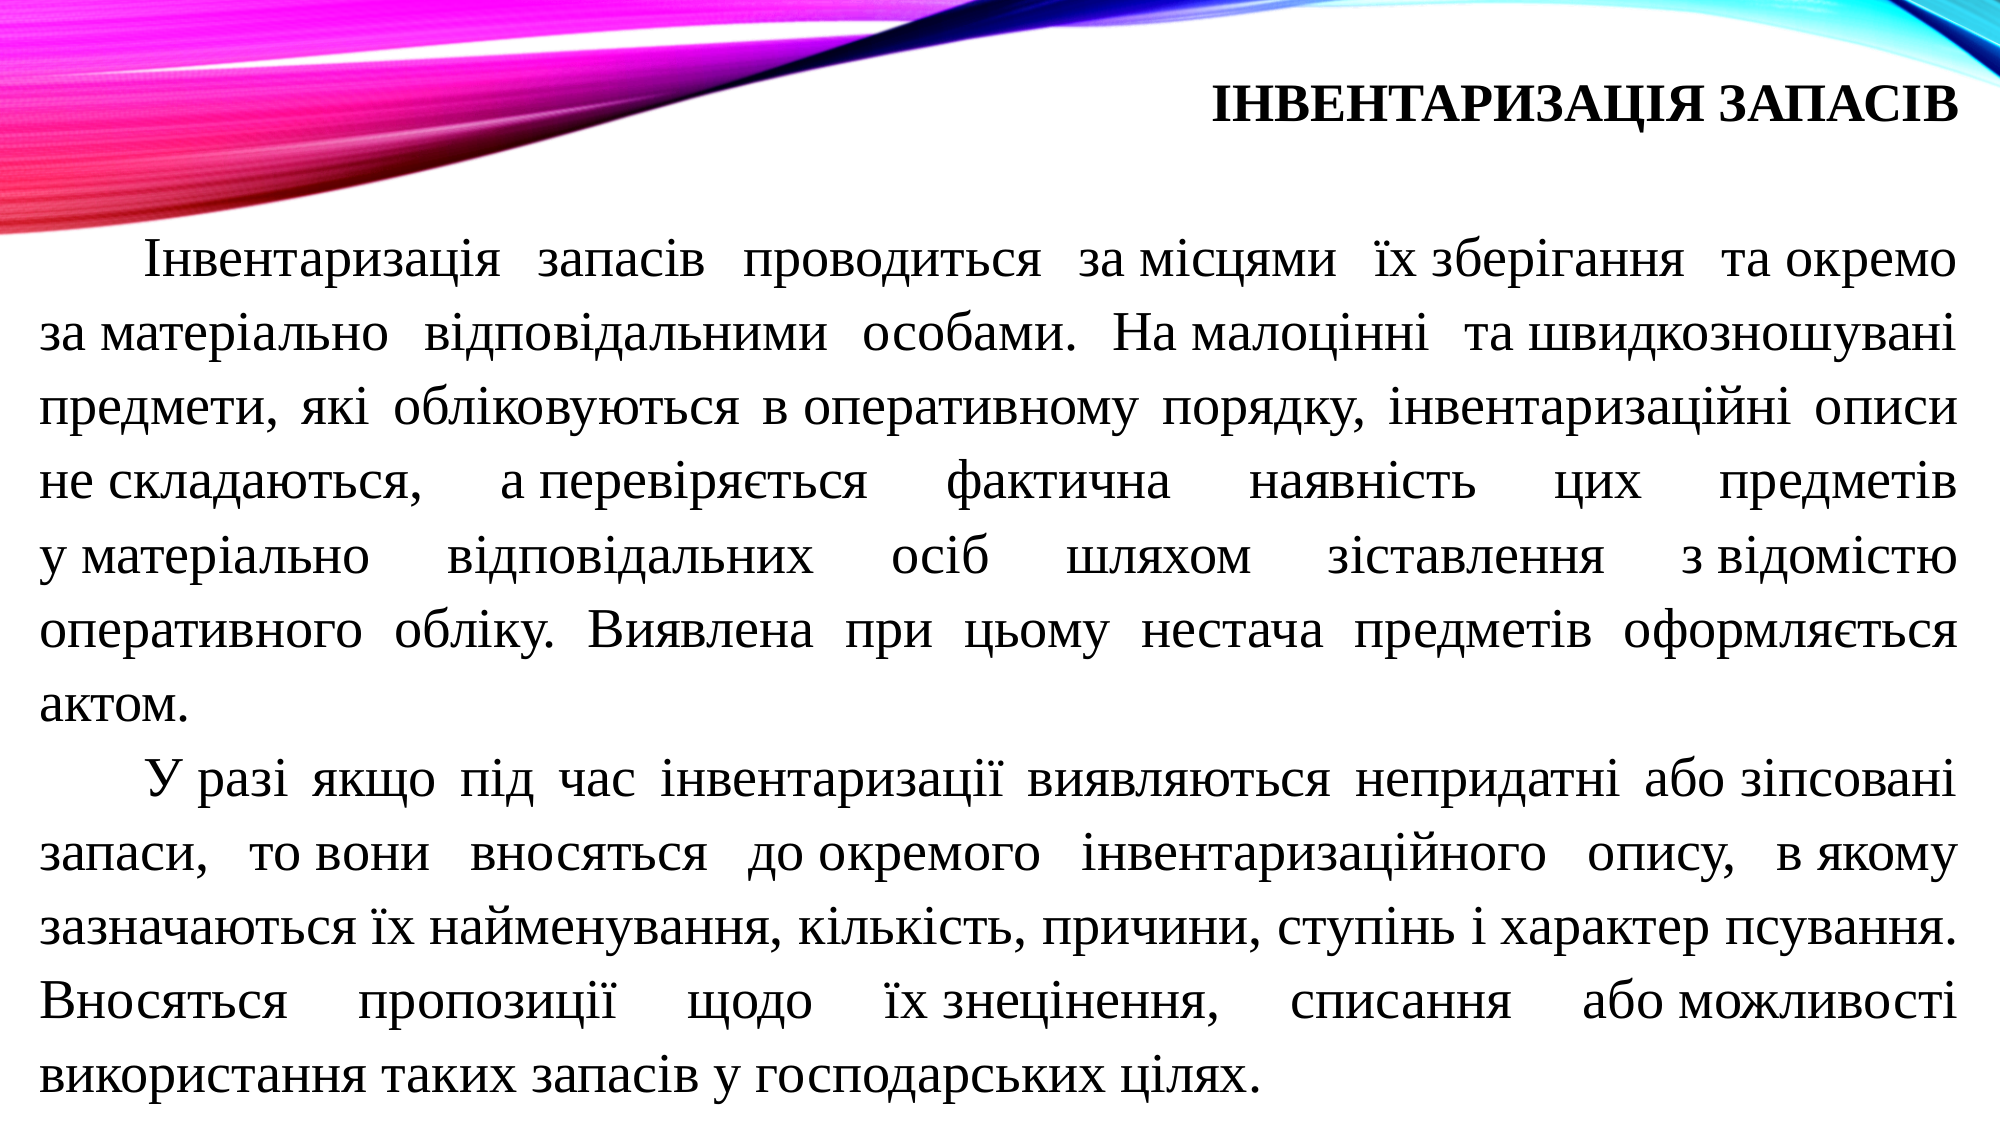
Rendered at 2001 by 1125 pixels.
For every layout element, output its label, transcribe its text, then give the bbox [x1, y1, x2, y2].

list Інвентаризація запасів проводиться за місцями їх зберігання та окремо за матеріально відповідальними особами. На малоцінні та швидкозношувані предмети, які обліковуються в оперативному порядку, інвентаризаційні описи не складаються, а перевіряється фактична наявність цих предметів у матеріально відповідальних осіб шляхом зіставлення з відомістю оперативного обліку. Виявлена при цьому нестача предметів оформляється актом. У разі якщо під час інвентаризації виявляються непридатні або зіпсовані запаси, то вони вносяться до окремого інвентаризаційного опису, в якому зазначаються їх найменування, кількість, причини, ступінь і характер псування. Вносяться пропозиції щодо їх знецінення, списання або можливості використання таких запасів у господарських цілях. [24, 205, 1975, 1096]
picture [1910, 0, 2000, 45]
picture [1890, 0, 2000, 75]
title Інвентаризація запасів [753, 66, 1975, 205]
picture [0, 0, 2000, 237]
